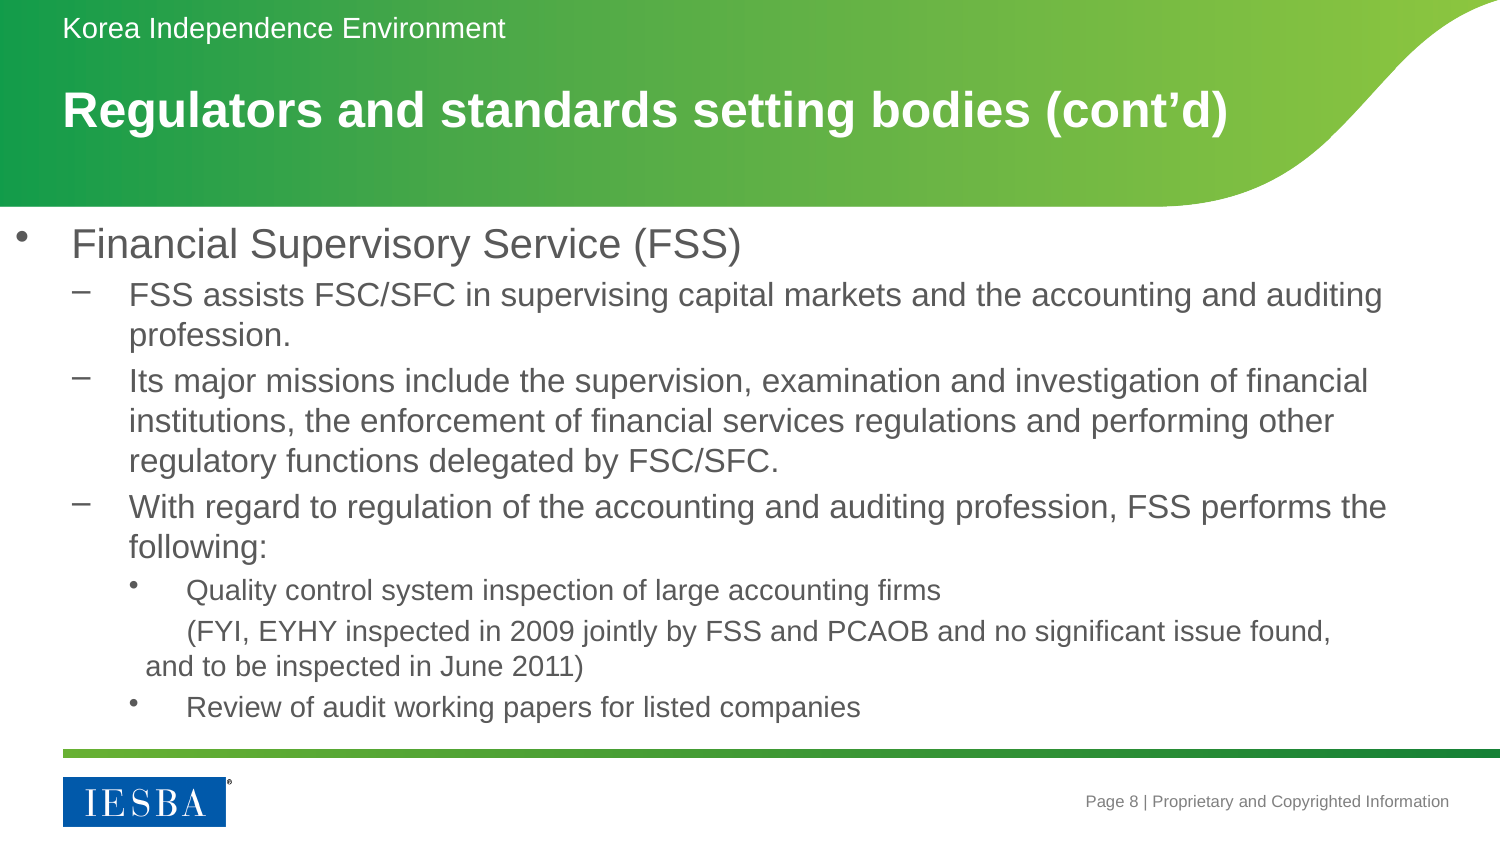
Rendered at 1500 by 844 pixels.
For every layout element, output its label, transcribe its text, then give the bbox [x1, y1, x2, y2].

picture [63, 777, 232, 827]
picture [0, 0, 1500, 207]
list Financial Supervisory Service (FSS) FSS assists FSC/SFC in supervising capital markets and the accounting and auditing profession. Its major missions include the supervision, examination and investigation of financial institutions, the enforcement of financial services regulations and performing other regulatory functions delegated by FSC/SFC. With regard to regulation of the accounting and auditing profession, FSS performs the following: Quality control system inspection of large accounting firms (FYI, EYHY inspected in 2009 jointly by FSS and PCAOB and no significant issue found, and to be inspected in June 2011) Review of audit working papers for listed companies [0, 209, 1500, 747]
title Regulators and standards setting bodies (cont’d) [62, 75, 1300, 141]
subtitle Korea Independence Environment [62, 9, 688, 47]
